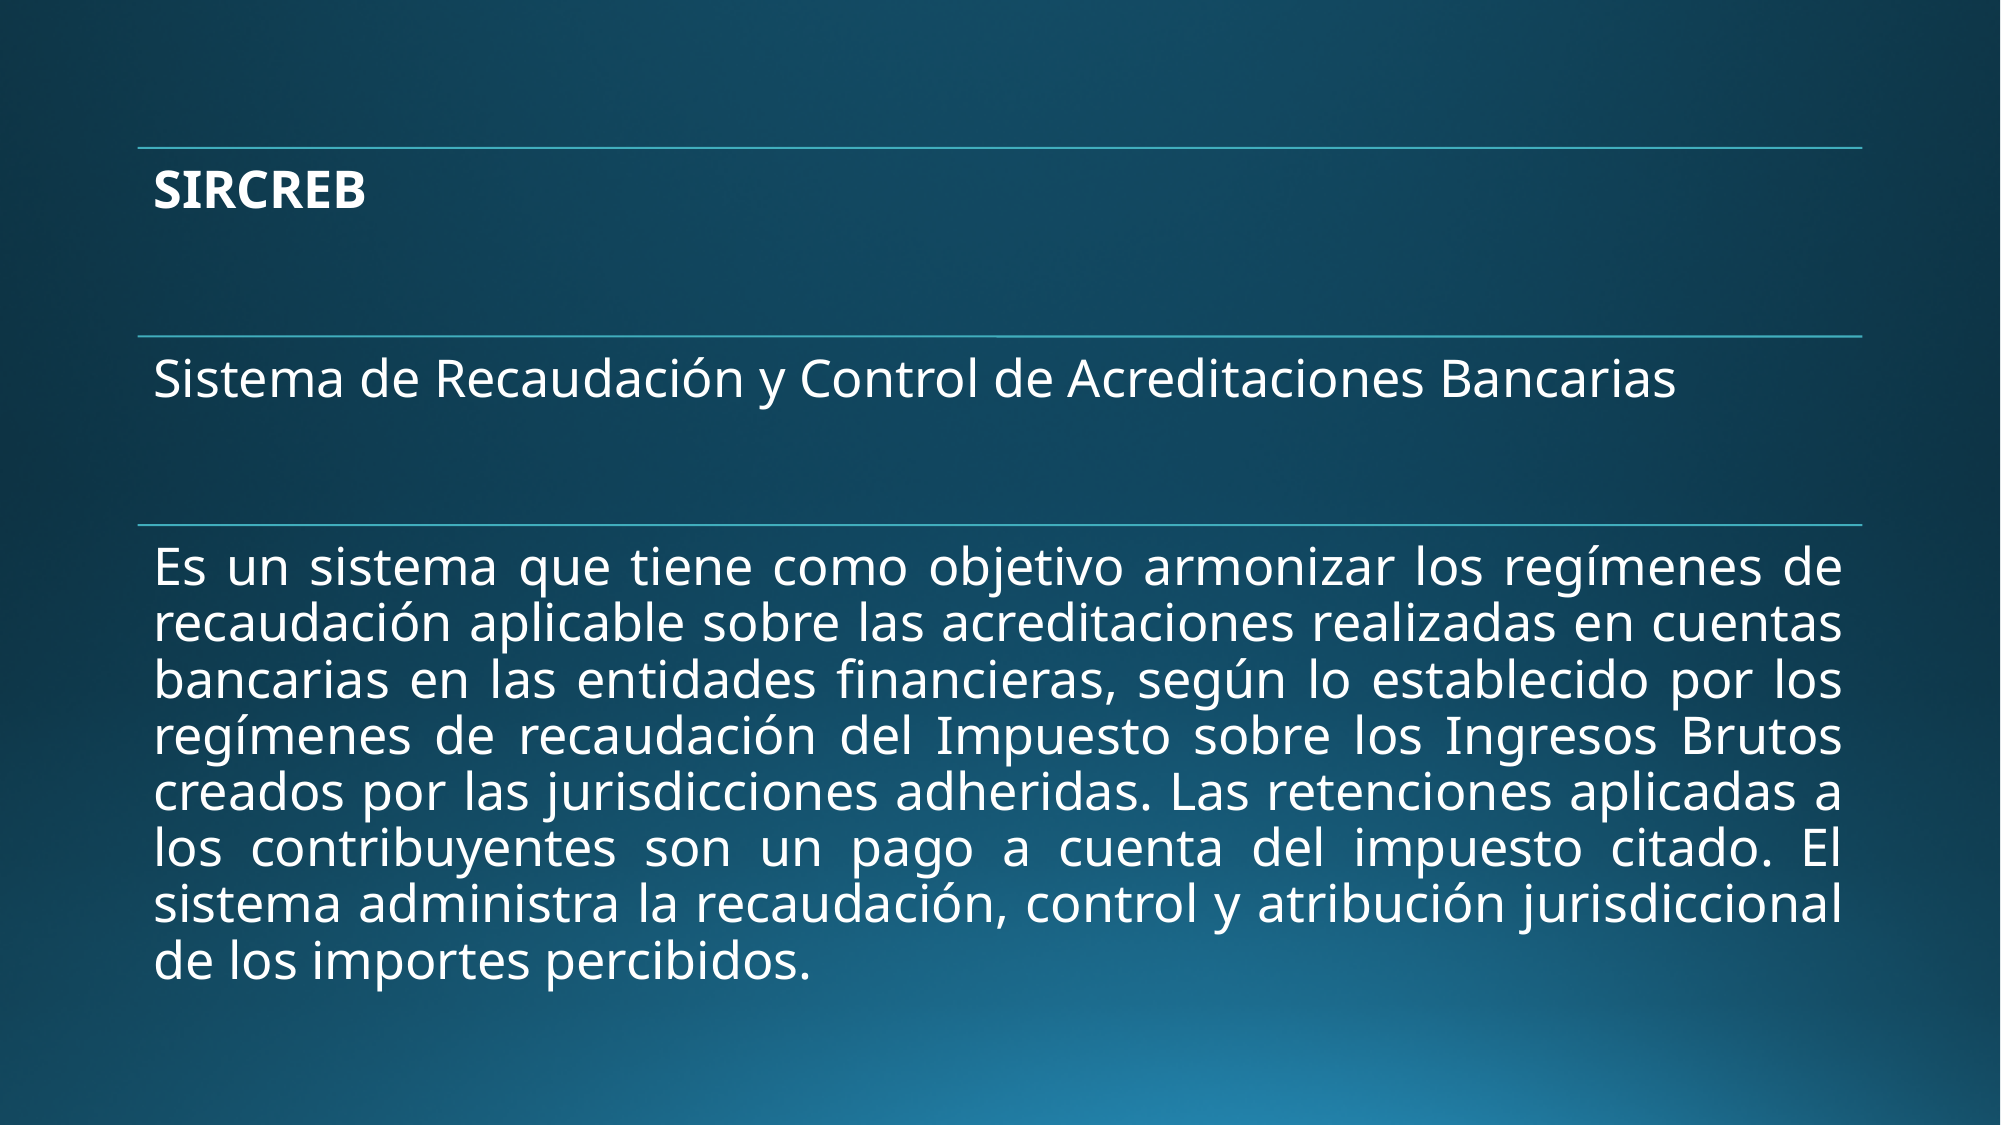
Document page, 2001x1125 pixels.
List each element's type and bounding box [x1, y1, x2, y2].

text_box [137, 147, 1863, 983]
picture [0, 0, 2001, 1125]
